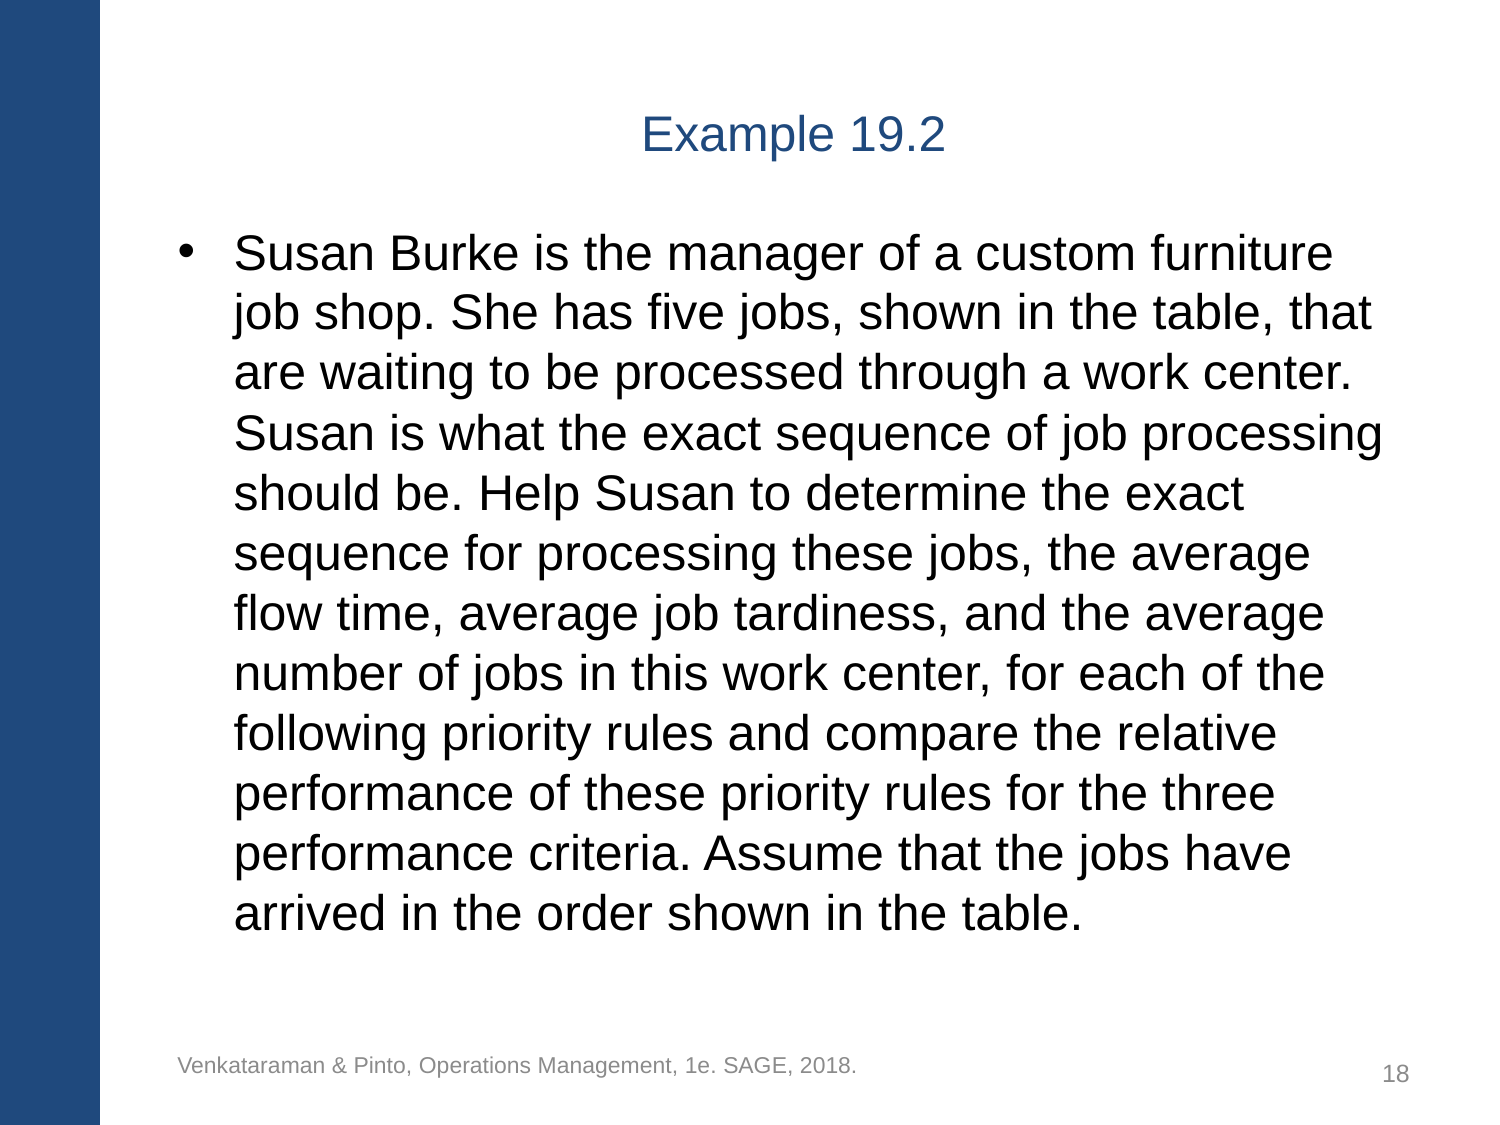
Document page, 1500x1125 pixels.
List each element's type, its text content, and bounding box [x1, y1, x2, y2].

list Susan Burke is the manager of a custom furniture job shop. She has five jobs, shown in the table, that are waiting to be processed through a work center. Susan is what the exact sequence of job processing should be. Help Susan to determine the exact sequence for processing these jobs, the average flow time, average job tardiness, and the average number of jobs in this work center, for each of the following priority rules and compare the relative performance of these priority rules for the three performance criteria. Assume that the jobs have arrived in the order shown in the table. [162, 212, 1425, 1025]
title Example 19.2 [162, 37, 1425, 212]
slide_number 18 [1350, 1042, 1425, 1103]
footer Venkataraman & Pinto, Operations Management, 1e. SAGE, 2018. [162, 1042, 1313, 1103]
